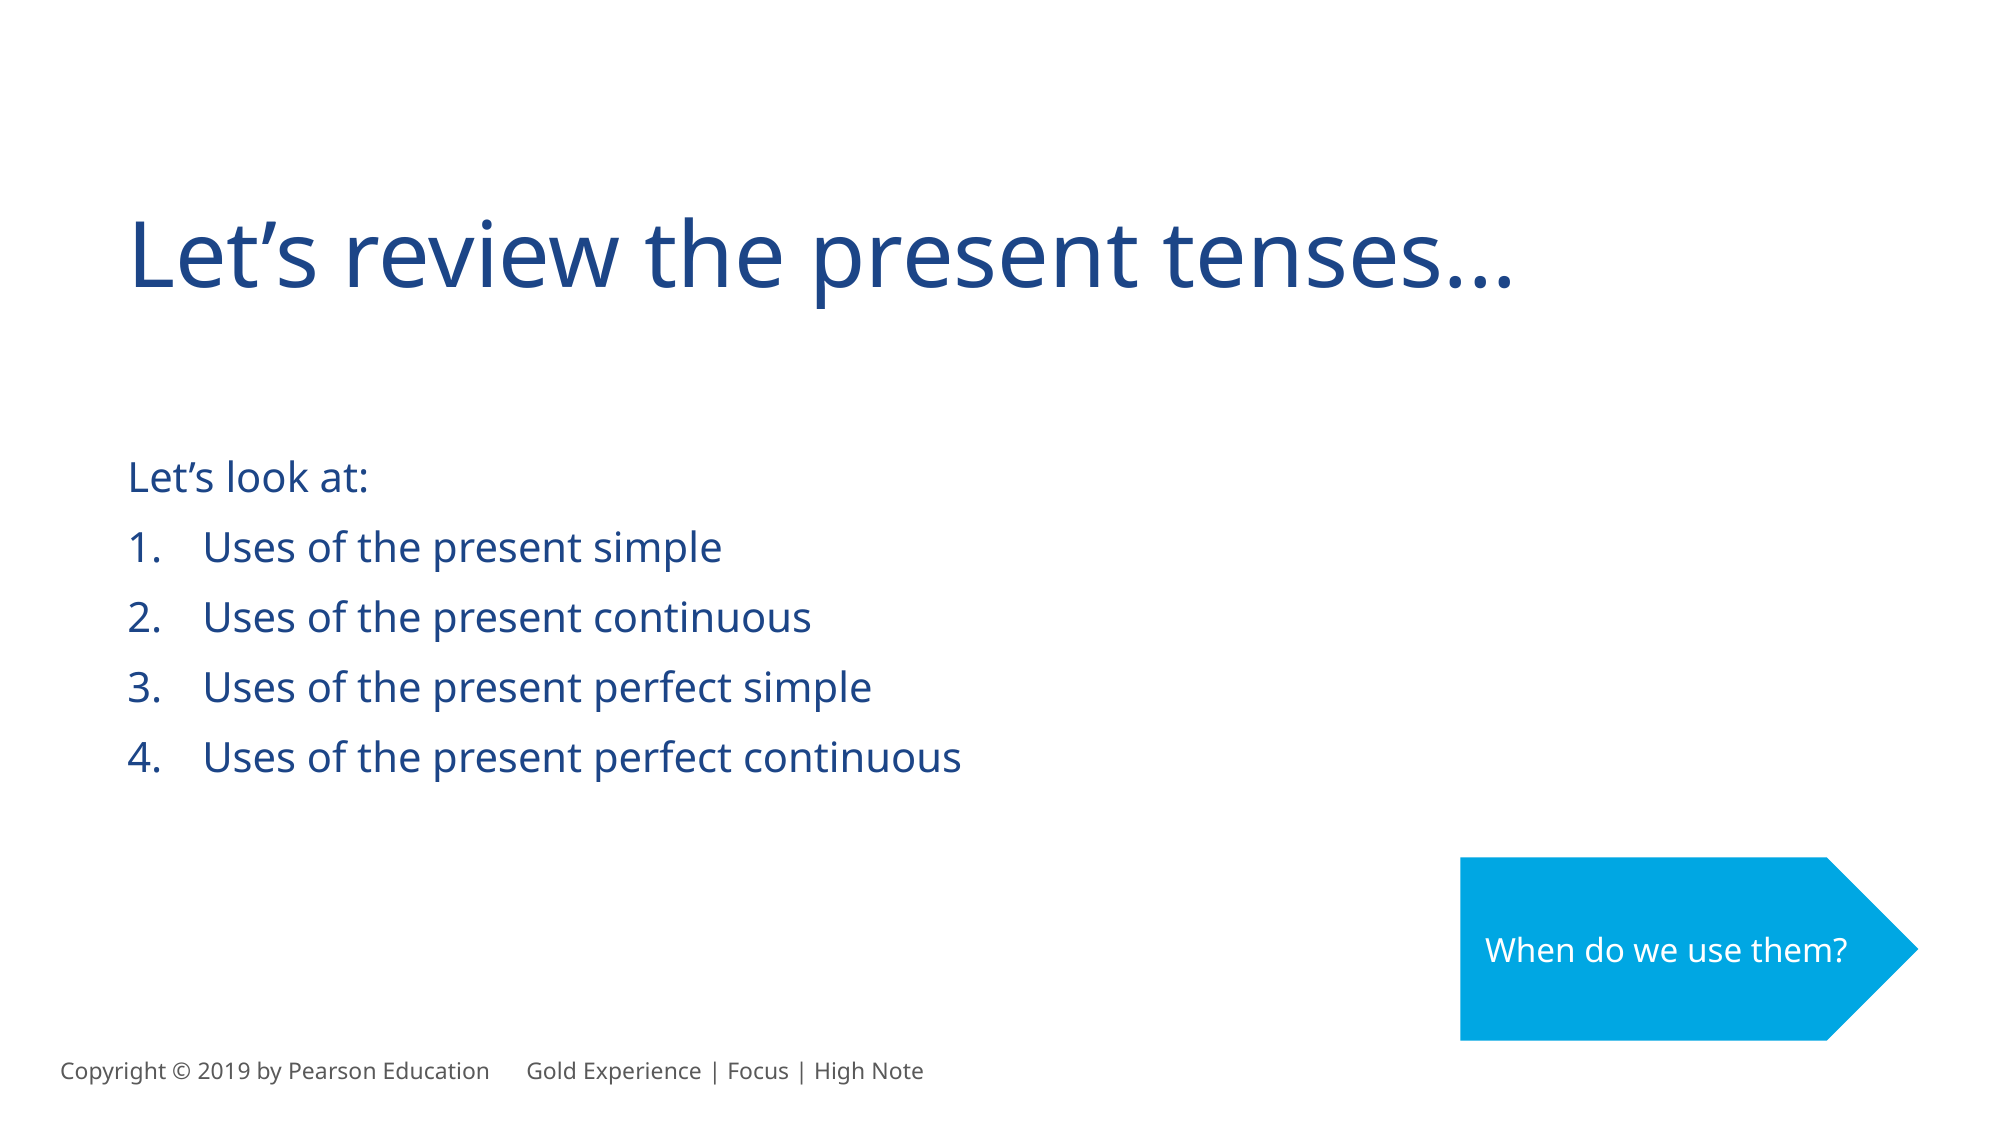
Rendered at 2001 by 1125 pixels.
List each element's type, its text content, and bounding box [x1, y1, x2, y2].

list Let’s look at: Uses of the present simple Uses of the present continuous Uses of the present perfect simple Uses of the present perfect continuous [112, 449, 1763, 822]
text_box When do we use them? [1460, 857, 1919, 1041]
title Let’s review the present tenses... [112, 125, 1763, 390]
footer Copyright © 2019 by Pearson Education Gold Experience | Focus | High Note [45, 1040, 1084, 1101]
